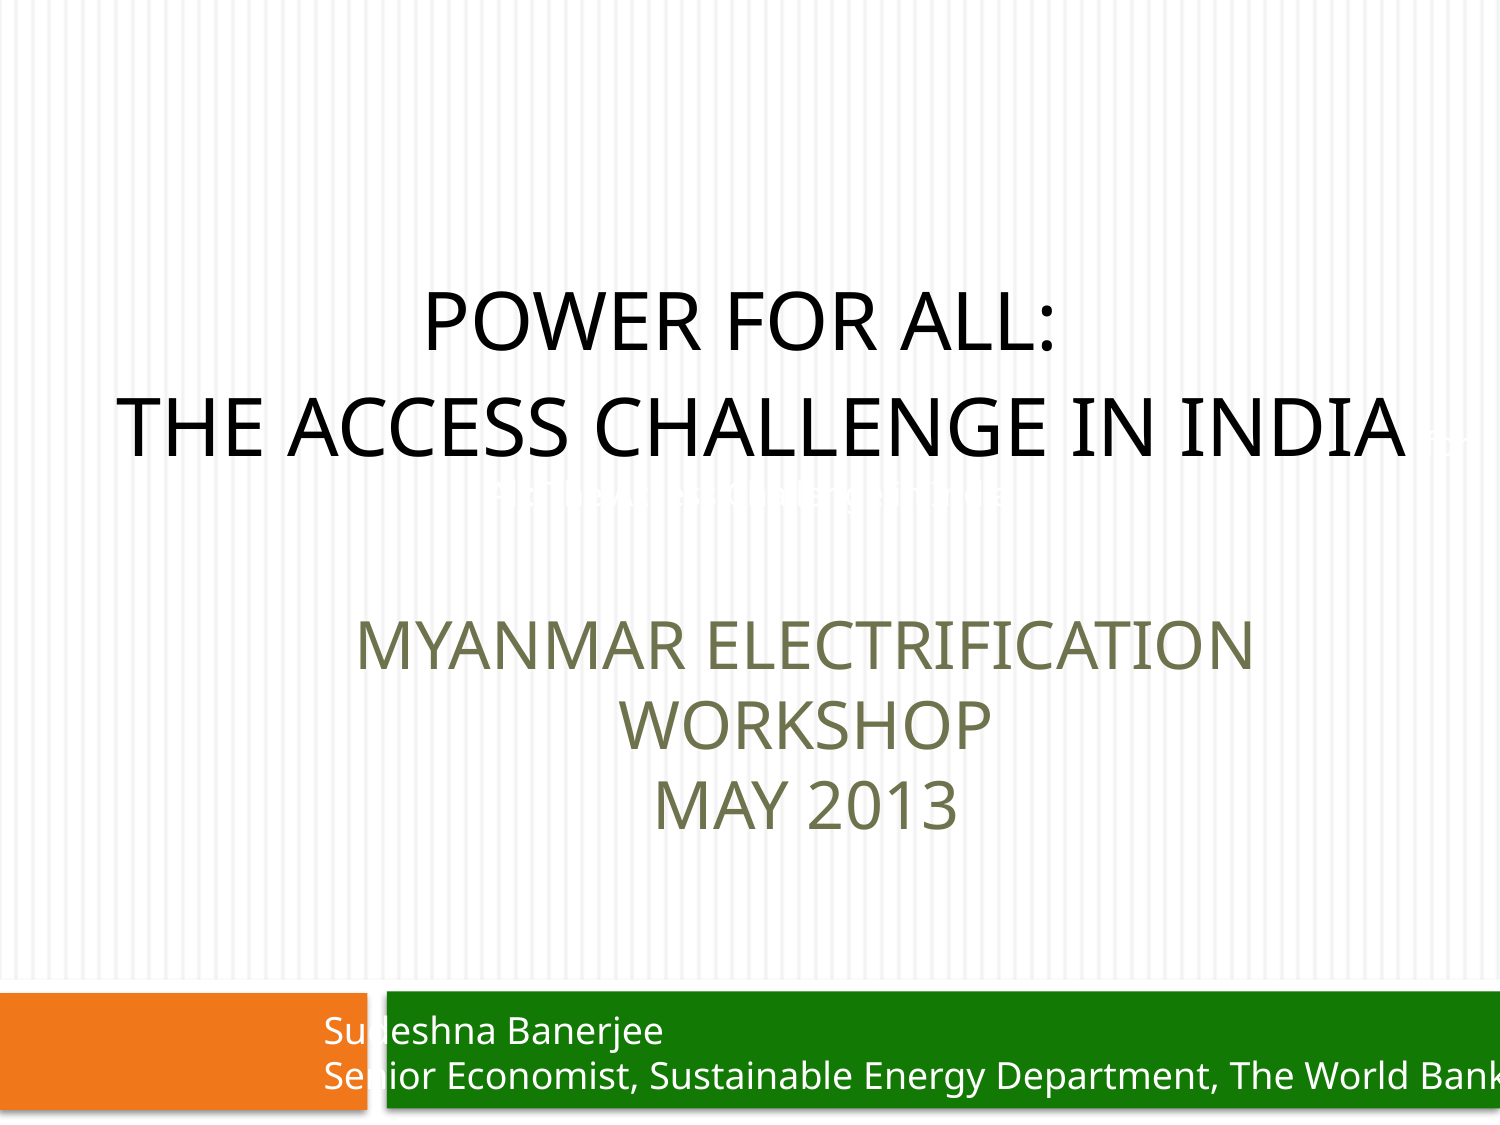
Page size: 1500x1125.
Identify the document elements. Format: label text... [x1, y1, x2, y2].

title MyanMAR ELECTRIFICATION WORKSHOP MAY 2013 [275, 549, 1338, 850]
text_box POWER FOR ALL: THE ACCESS CHALLENGE IN INDIA for All: The Access Challenge in India [0, 262, 1500, 525]
text_box Sudeshna Banerjee Senior Economist, Sustainable Energy Department, The World Bank [308, 999, 1500, 1105]
